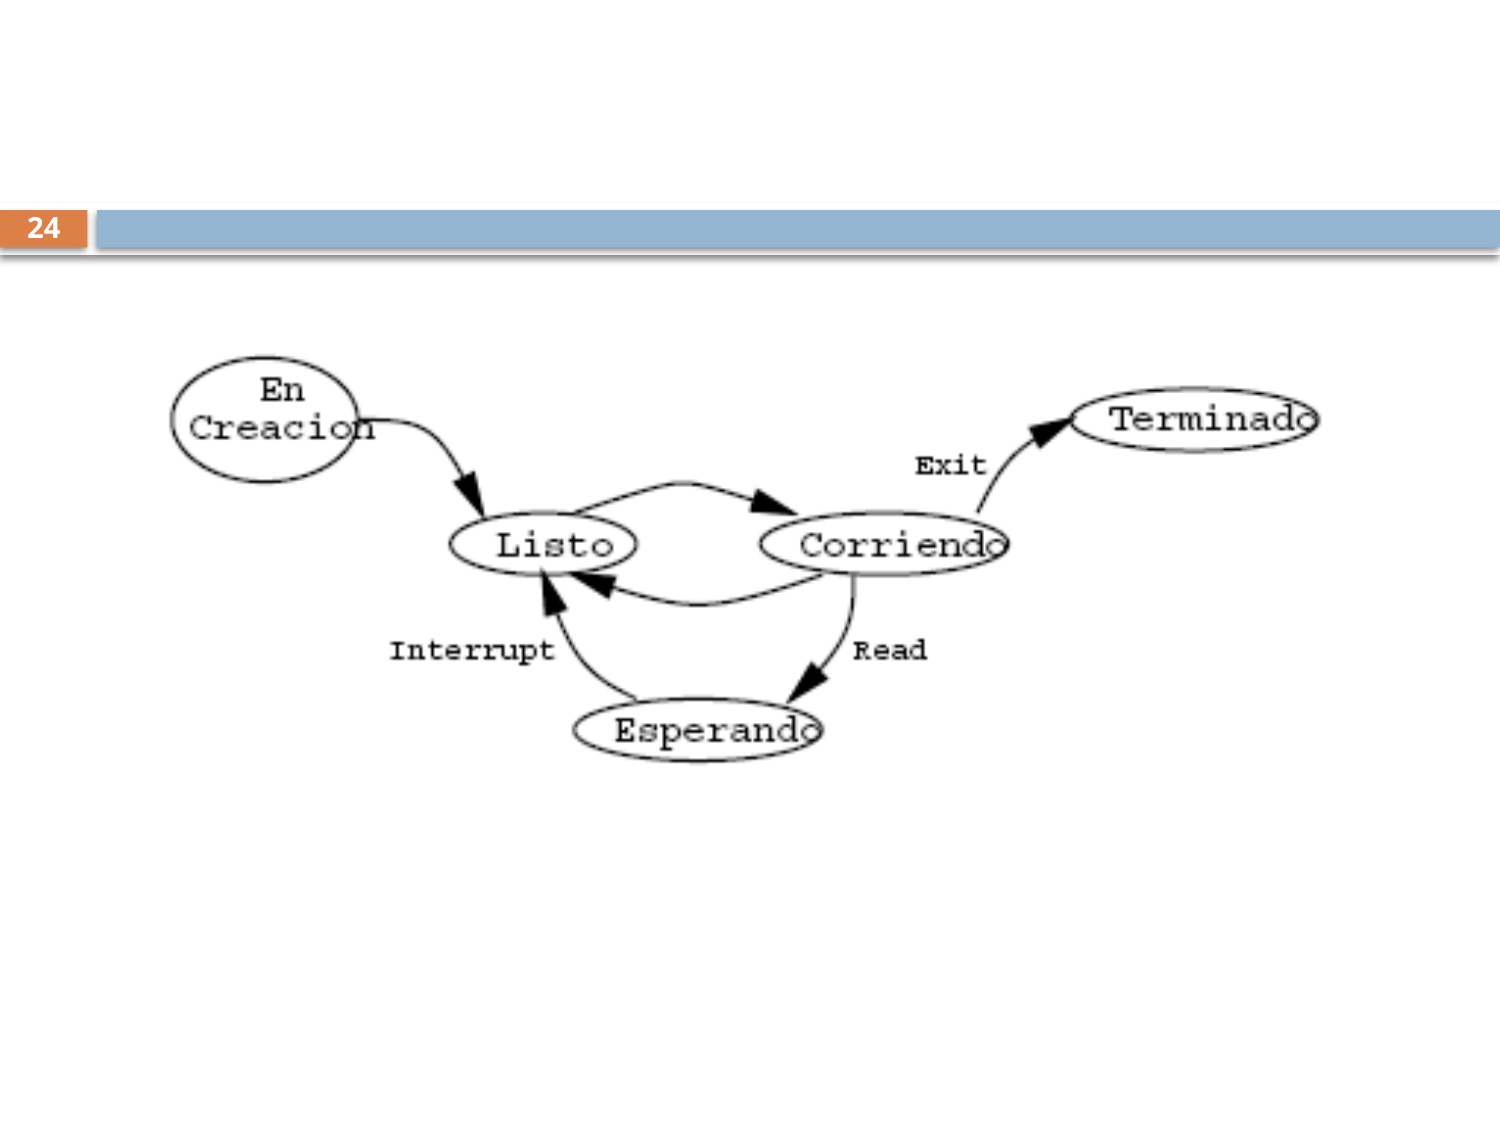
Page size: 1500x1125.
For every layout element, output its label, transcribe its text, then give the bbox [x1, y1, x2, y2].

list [112, 299, 1392, 826]
slide_number 24 [0, 208, 88, 249]
